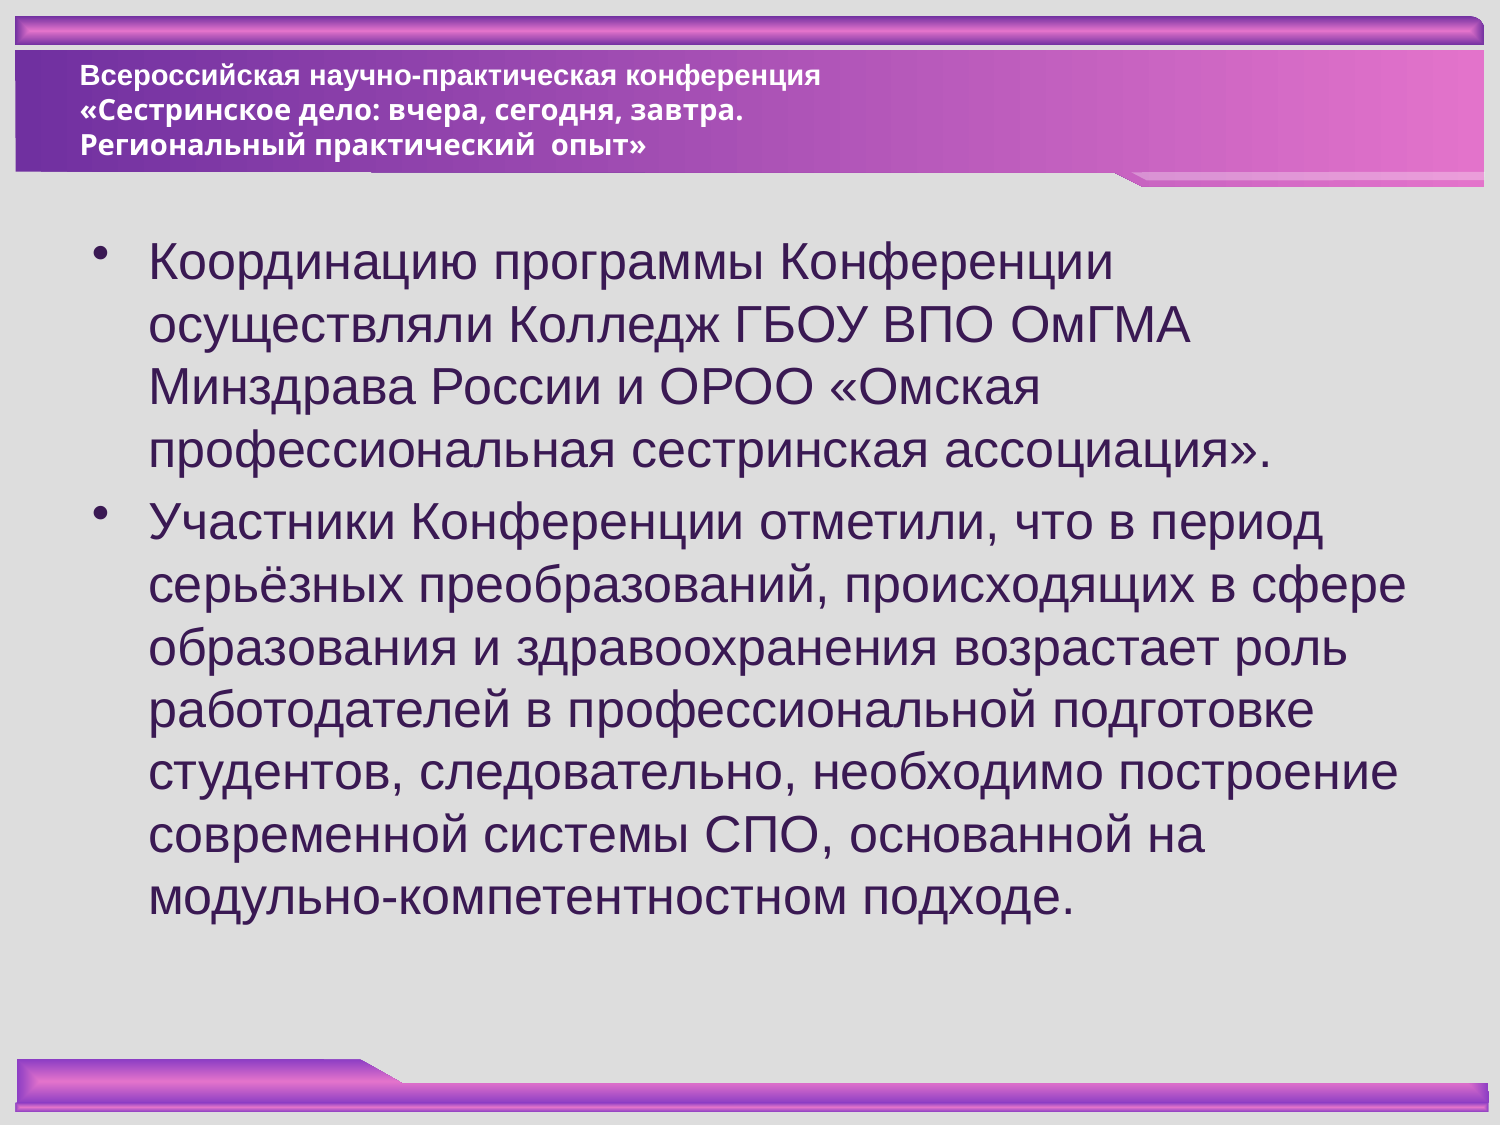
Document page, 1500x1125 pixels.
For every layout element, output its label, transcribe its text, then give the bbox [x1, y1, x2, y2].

list Координацию программы Конференции осуществляли Колледж ГБОУ ВПО ОмГМА Минздрава России и ОРОО «Омская профессиональная сестринская ассоциация». Участники Конференции отметили, что в период серьёзных преобразований, происходящих в сфере образования и здравоохранения возрастает роль работодателей в профессиональной подготовке студентов, следовательно, необходимо построение современной системы СПО, основанной на модульно-компетентностном подходе. [76, 220, 1427, 997]
